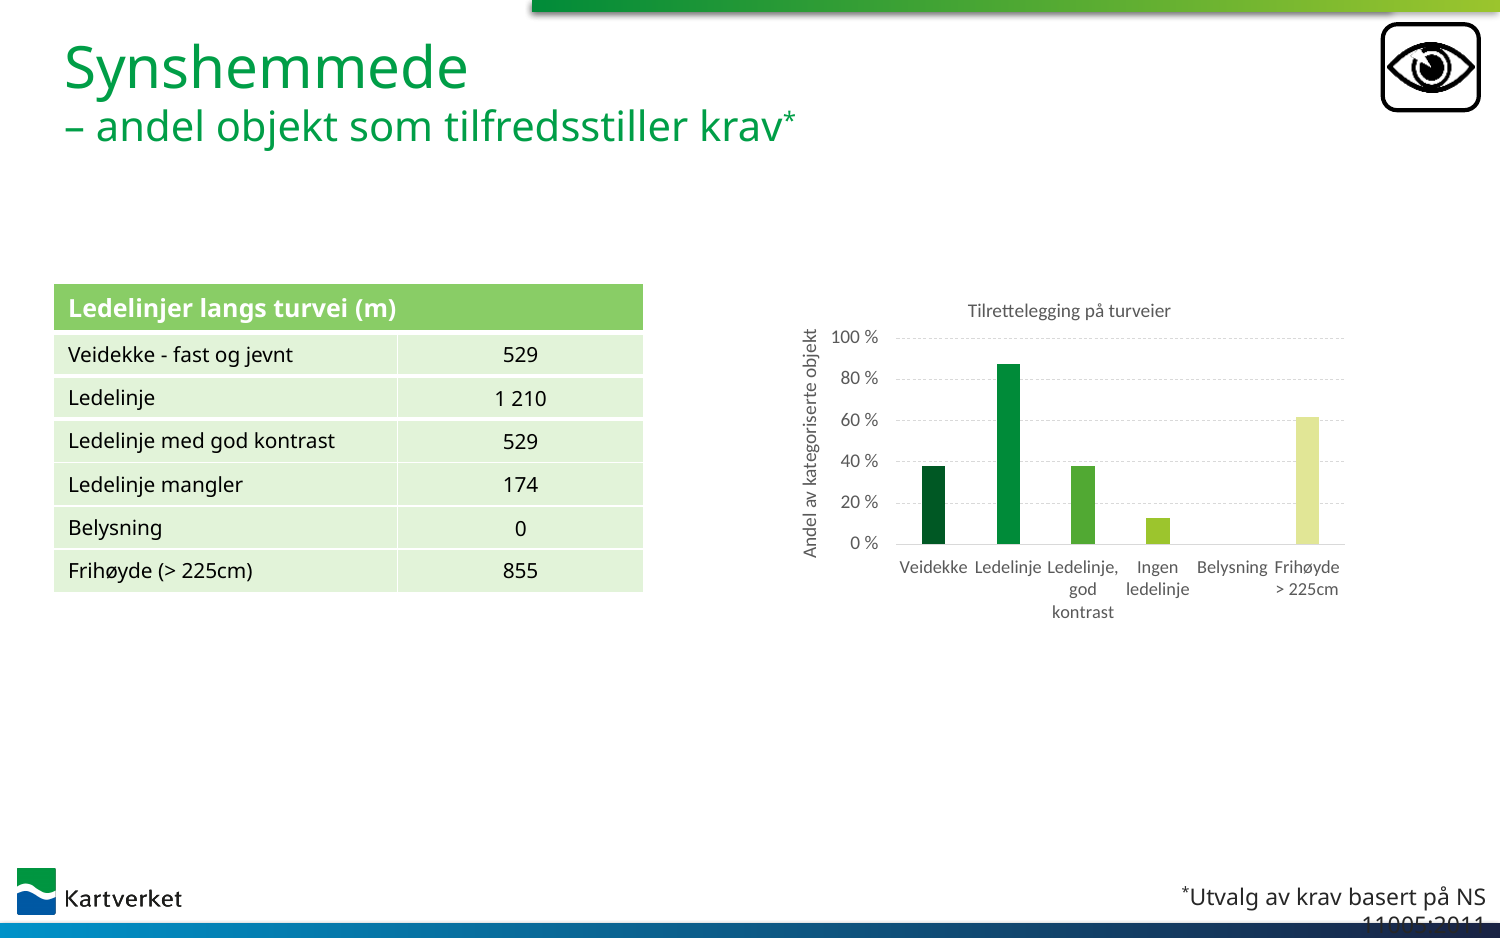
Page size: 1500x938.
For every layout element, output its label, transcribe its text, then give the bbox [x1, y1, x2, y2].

picture [791, 291, 1348, 630]
table_cell Ledelinje [54, 378, 397, 417]
table_cell Ledelinje mangler [54, 463, 397, 505]
table_cell 174 [398, 463, 643, 505]
table_cell 529 [398, 421, 643, 462]
table_cell Belysning [54, 507, 397, 548]
table_cell 1 210 [398, 378, 643, 417]
table_cell 855 [398, 550, 643, 592]
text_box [1382, 24, 1480, 111]
table_cell Veidekke - fast og jevnt [54, 335, 397, 374]
text_box Synshemmede – andel objekt som tilfredsstiller krav* [49, 24, 1431, 158]
text_box *Utvalg av krav basert på NS 11005:2011 [1068, 873, 1500, 938]
table_cell 529 [398, 335, 643, 374]
table_cell 0 [398, 507, 643, 548]
table_header Ledelinjer langs turvei (m) [54, 284, 643, 330]
table_cell Frihøyde (> 225cm) [54, 550, 397, 592]
table_cell Ledelinje med god kontrast [54, 421, 397, 462]
